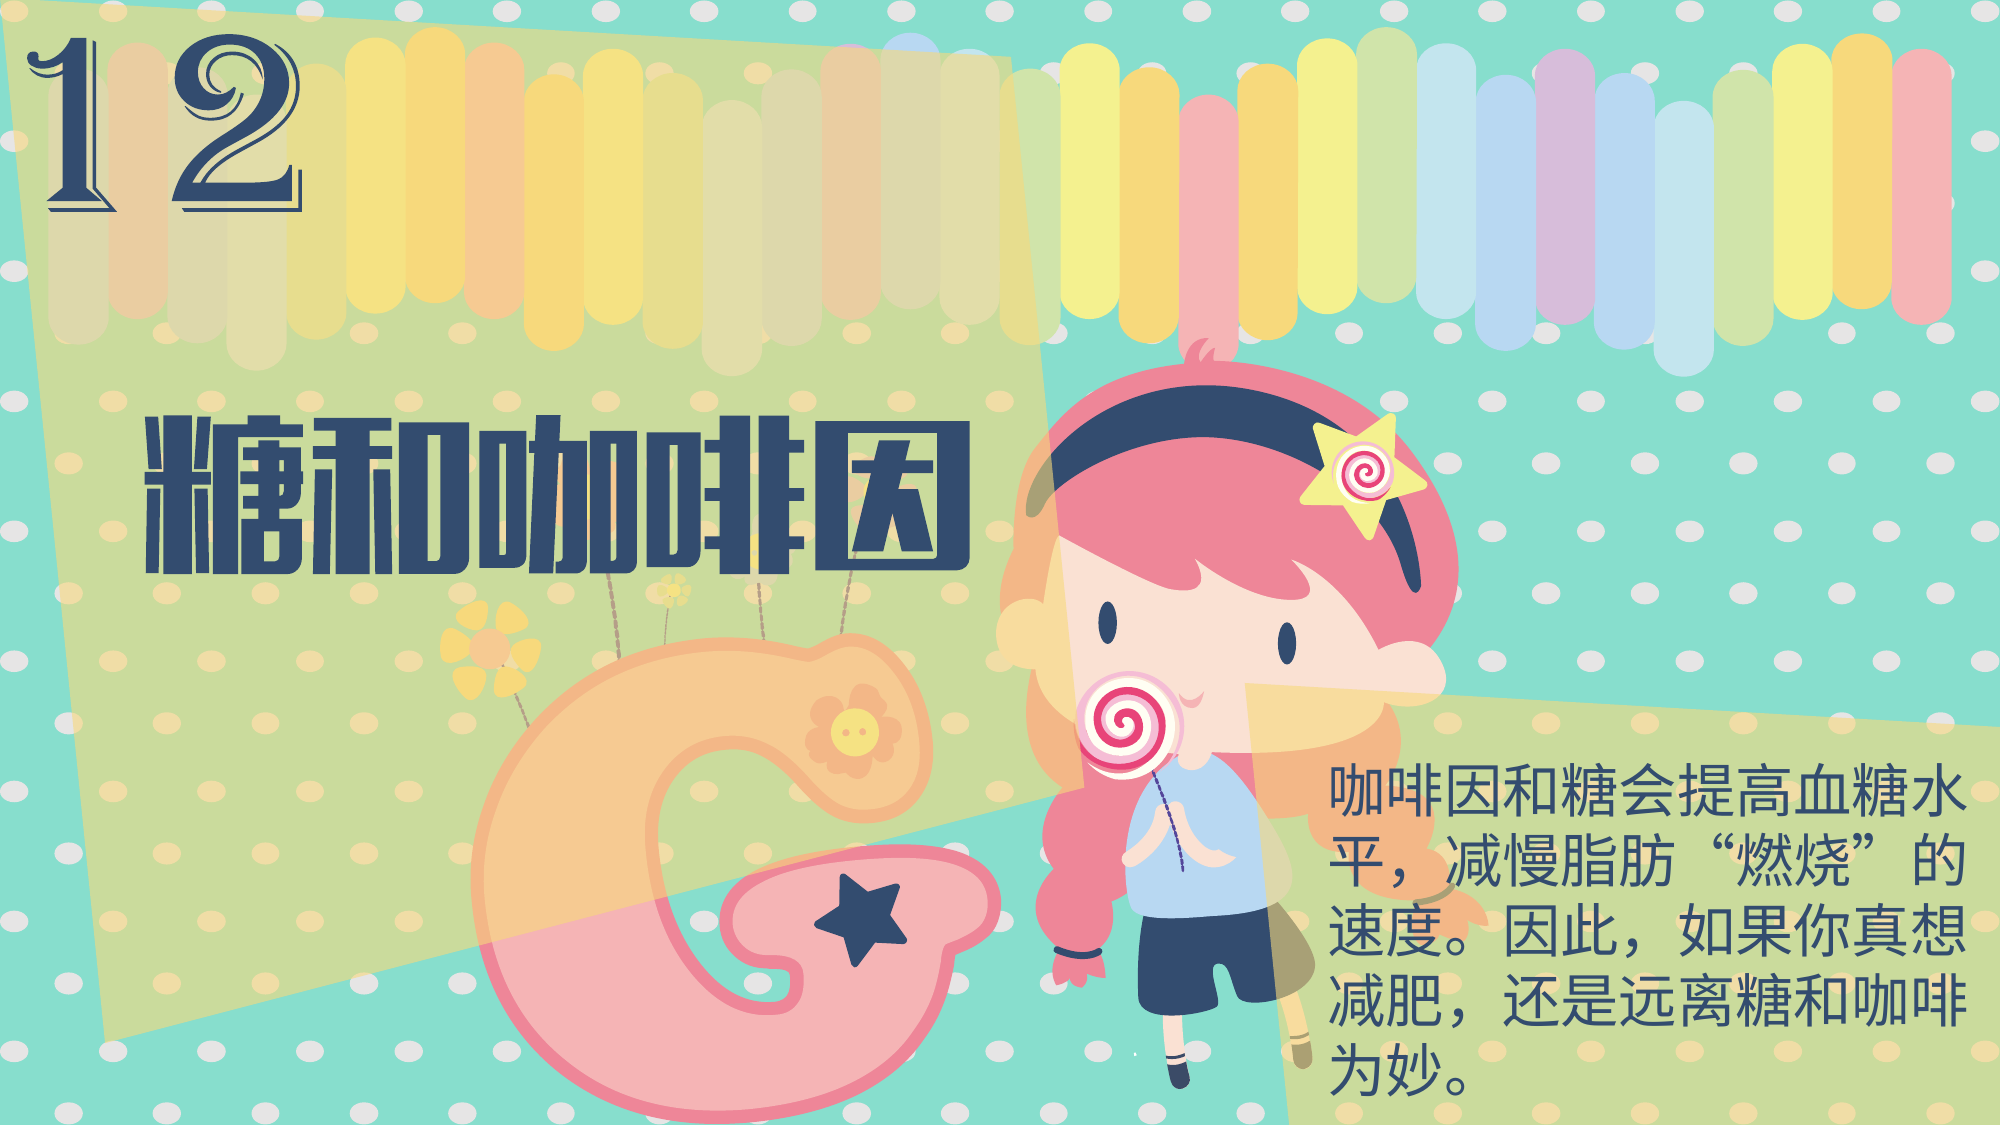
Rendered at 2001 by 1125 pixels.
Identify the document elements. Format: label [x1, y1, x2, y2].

text_box [0, 0, 2000, 1125]
text_box [438, 336, 1489, 1124]
text_box [48, 27, 1952, 377]
